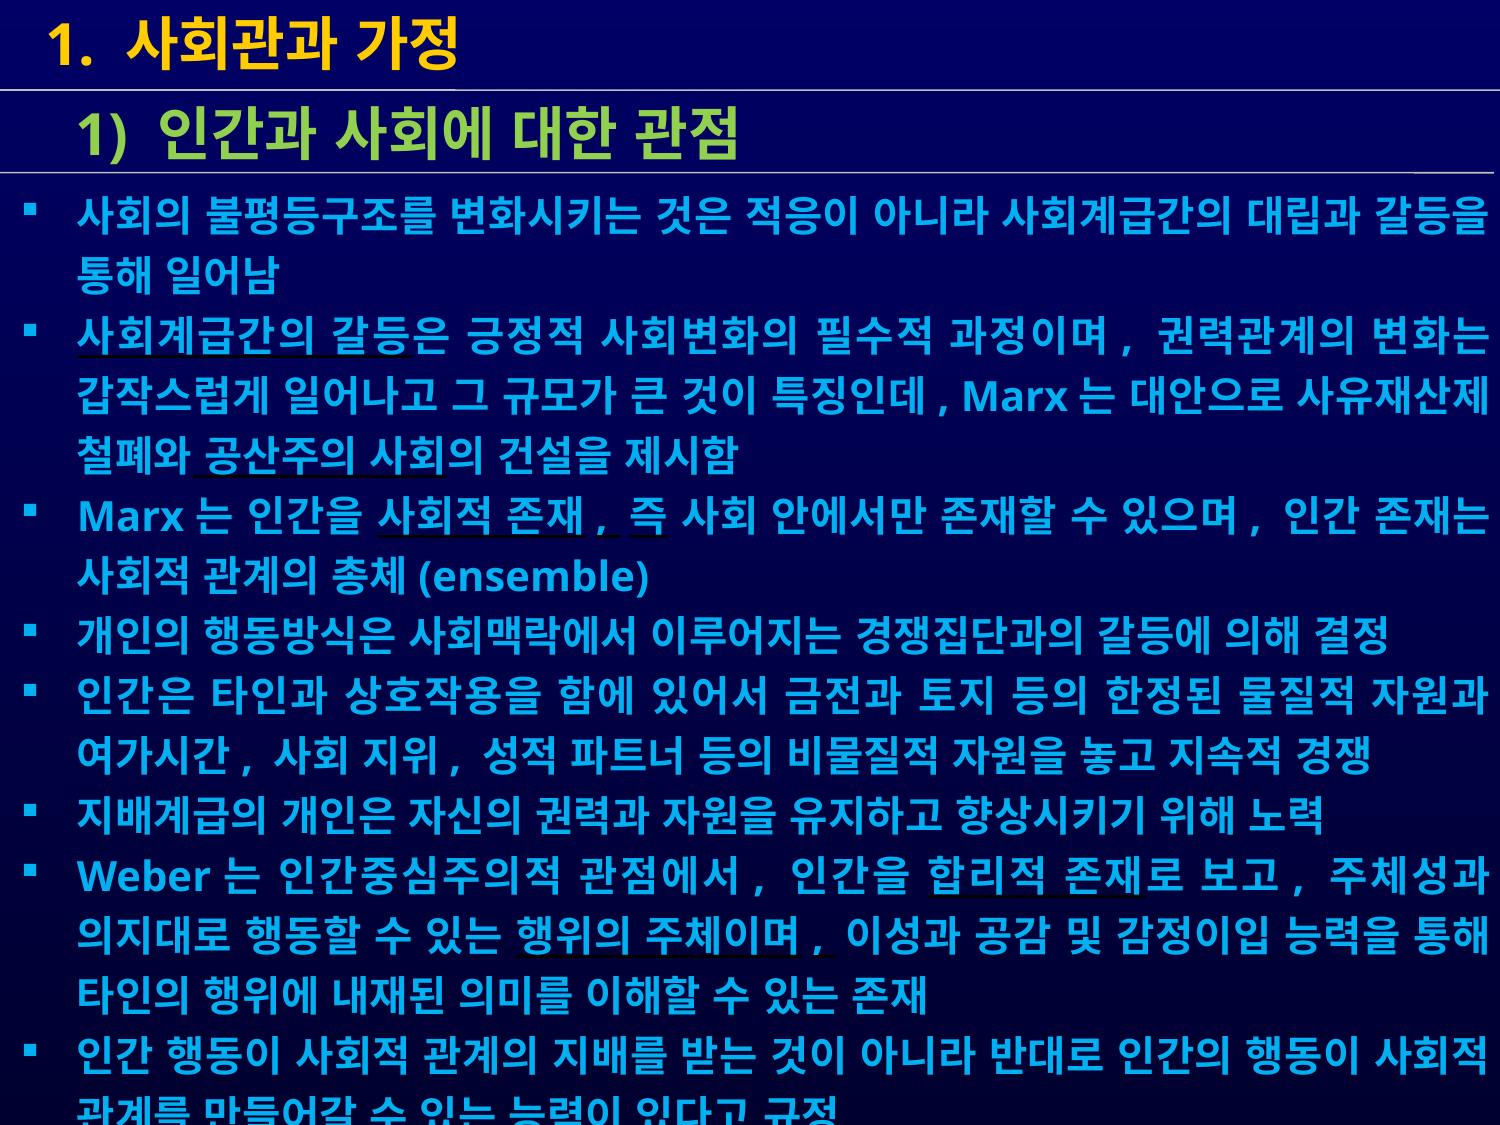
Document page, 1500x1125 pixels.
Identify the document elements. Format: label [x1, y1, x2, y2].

text_box [0, 0, 1500, 1125]
